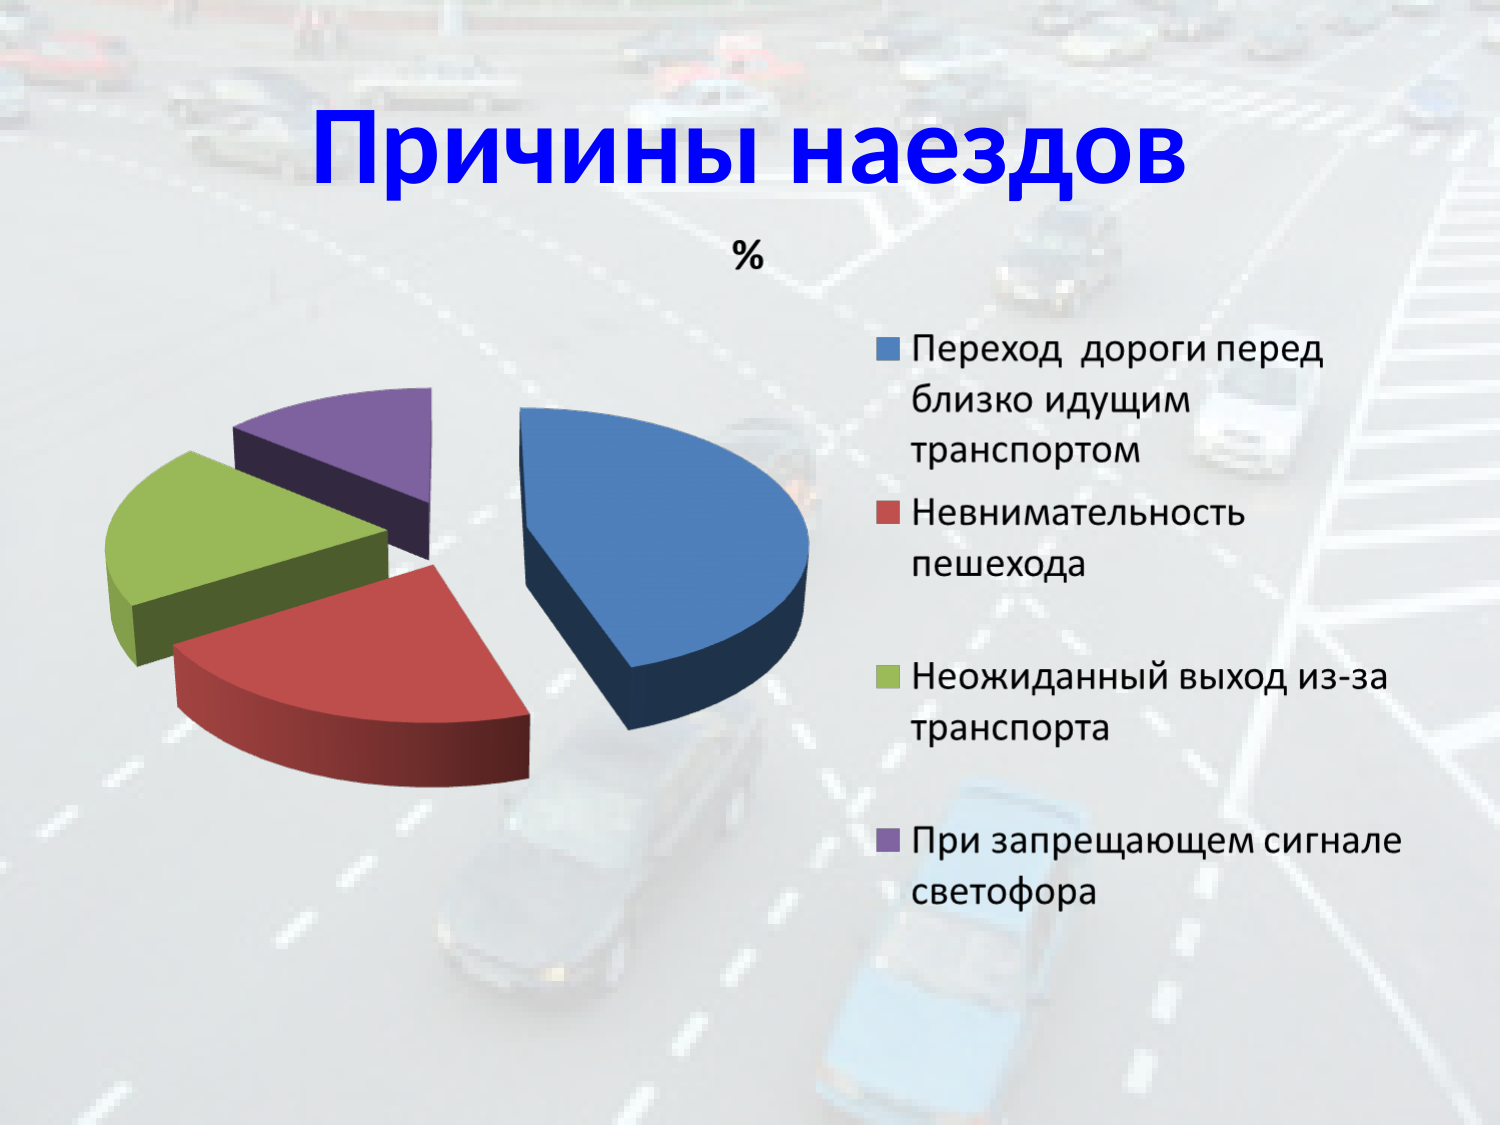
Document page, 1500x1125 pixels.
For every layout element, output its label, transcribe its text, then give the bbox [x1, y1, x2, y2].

title Причины наездов [74, 44, 1426, 201]
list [61, 202, 1434, 1014]
